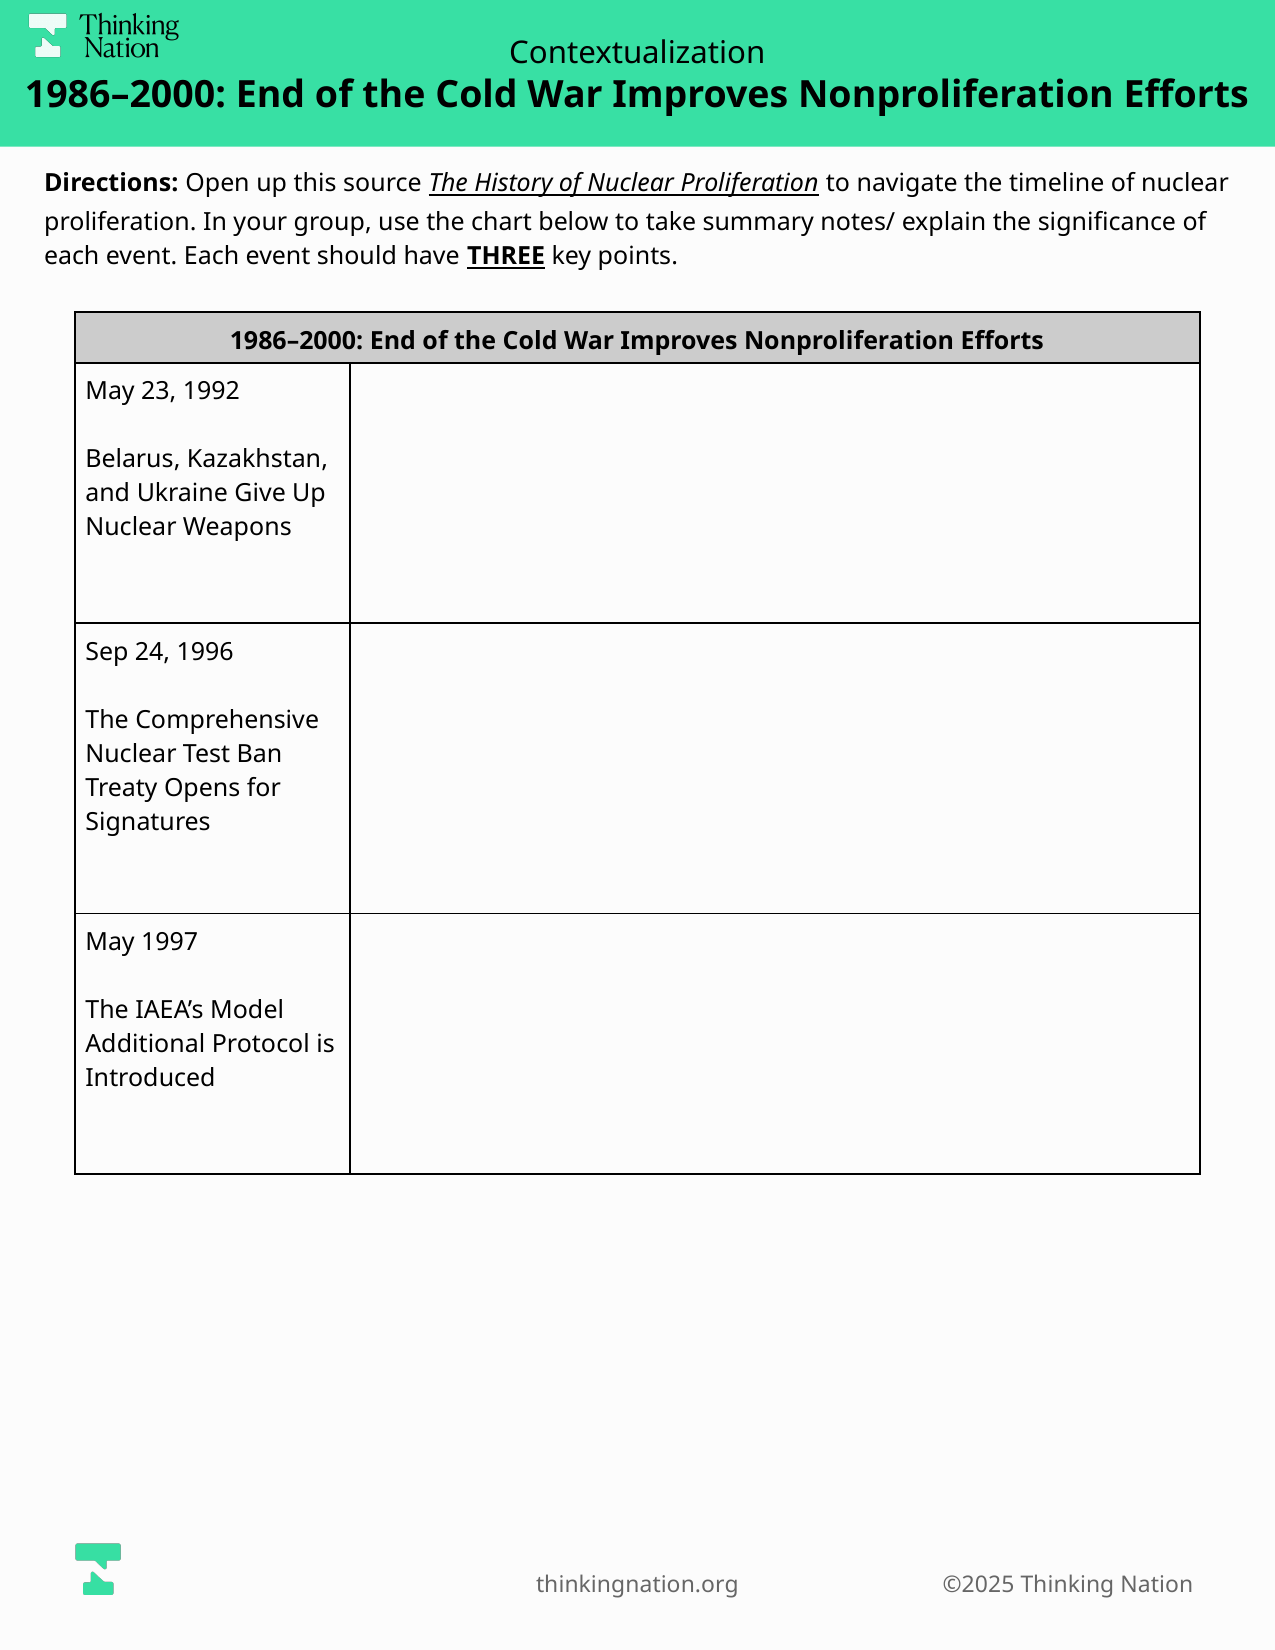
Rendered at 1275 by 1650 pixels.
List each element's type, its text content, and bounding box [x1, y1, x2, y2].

table_cell [351, 914, 1199, 1173]
picture [12, 0, 184, 71]
picture [62, 1533, 134, 1605]
table_cell Sep 24, 1996 The Comprehensive Nuclear Test Ban Treaty Opens for Signatures [76, 624, 349, 913]
table_header 1986–2000: End of the Cold War Improves Nonproliferation Efforts [76, 313, 1199, 362]
text_box Contextualization 1986–2000: End of the Cold War Improves Nonproliferation Efforts [0, 0, 1275, 147]
table_cell May 1997 The IAEA’s Model Additional Protocol is Introduced [76, 914, 349, 1173]
table_cell [351, 364, 1199, 622]
text_box Directions: Open up this source The History of Nuclear Proliferation to navigate the timeline of nuclear proliferation. In your group, use the chart below to take summary notes/ explain the significance of each event. Each event should have THREE key points. [29, 146, 1246, 320]
table_cell [351, 624, 1199, 913]
text_box ©2025 Thinking Nation [907, 1553, 1210, 1605]
text_box thinkingnation.org [486, 1553, 789, 1605]
table_cell May 23, 1992 Belarus, Kazakhstan, and Ukraine Give Up Nuclear Weapons [76, 364, 349, 622]
